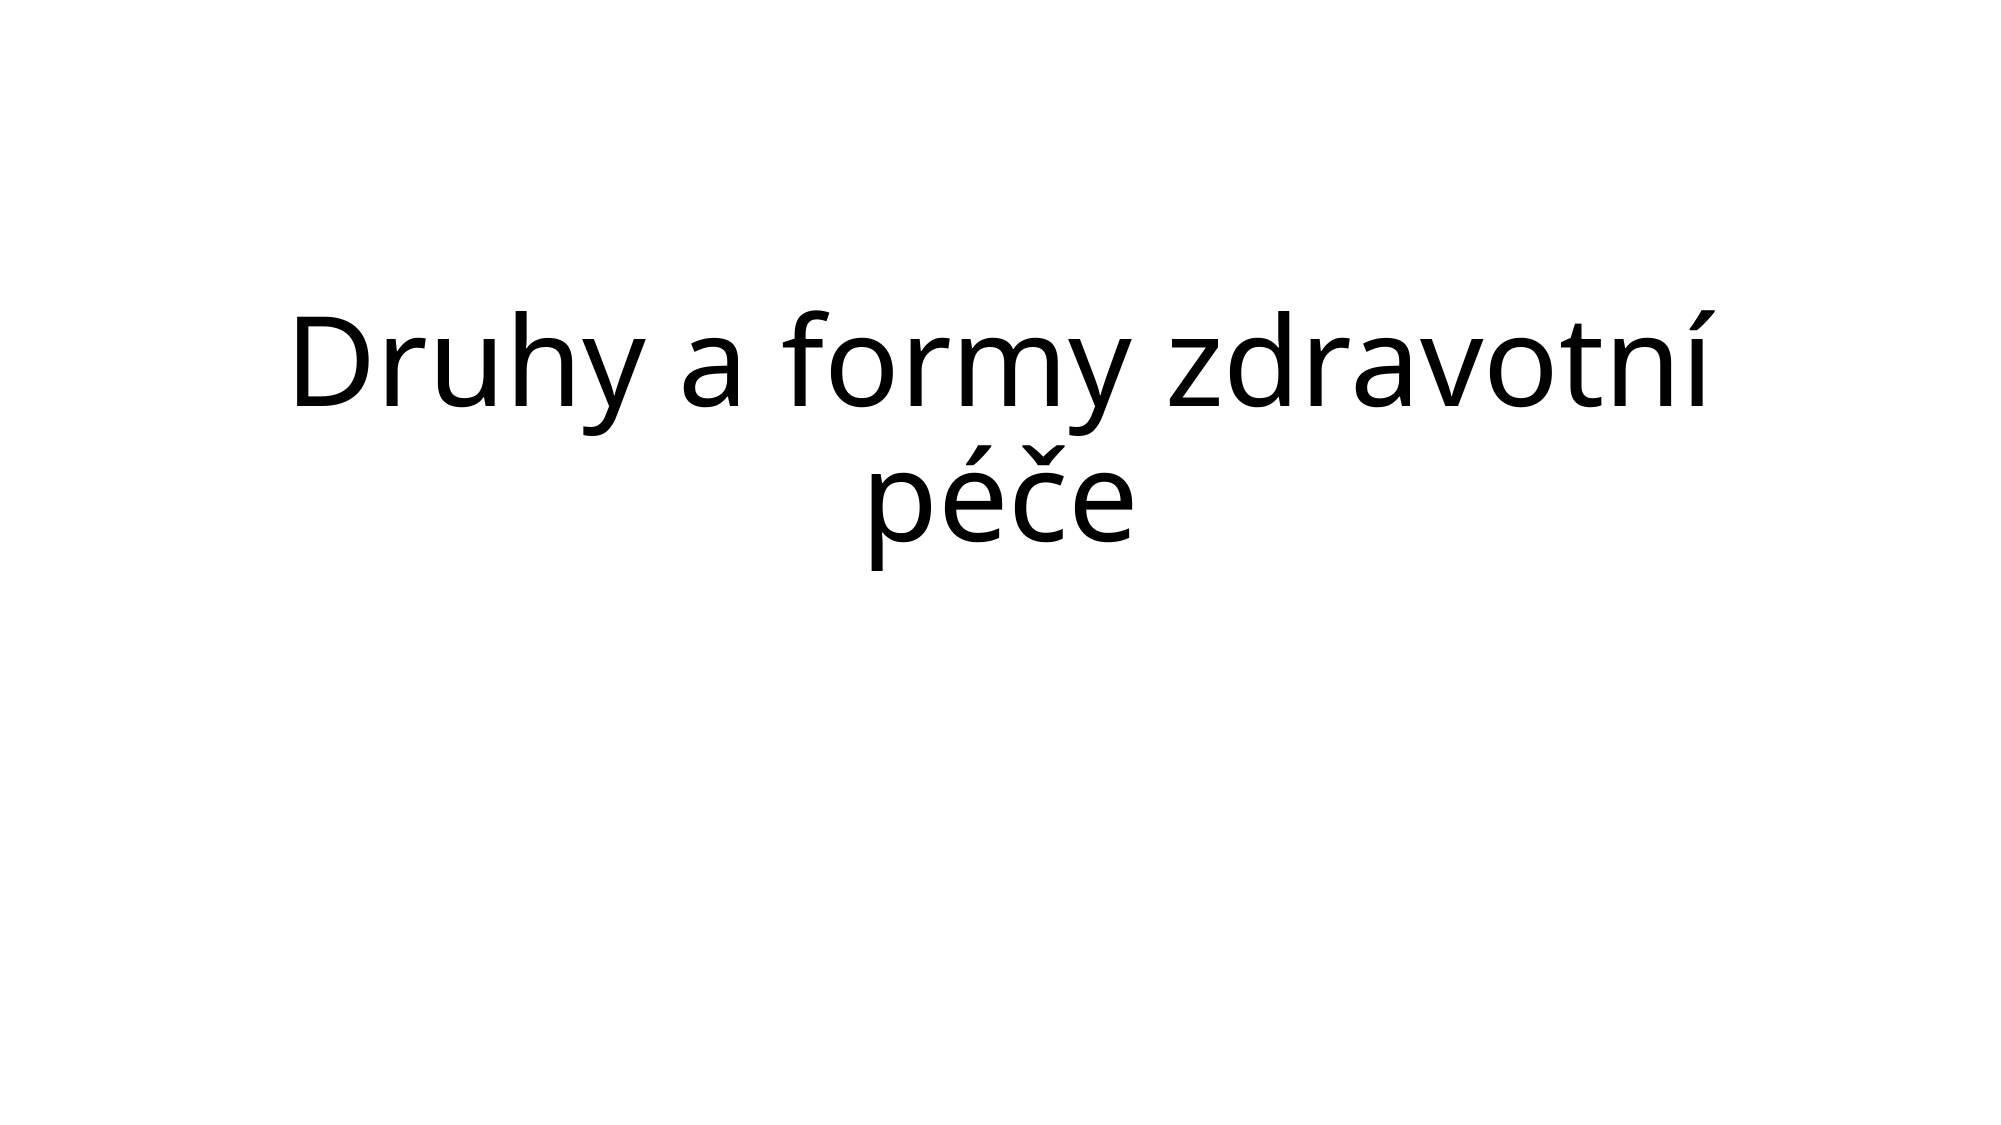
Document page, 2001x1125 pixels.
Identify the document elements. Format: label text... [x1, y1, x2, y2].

title Druhy a formy zdravotní péče [249, 184, 1750, 576]
